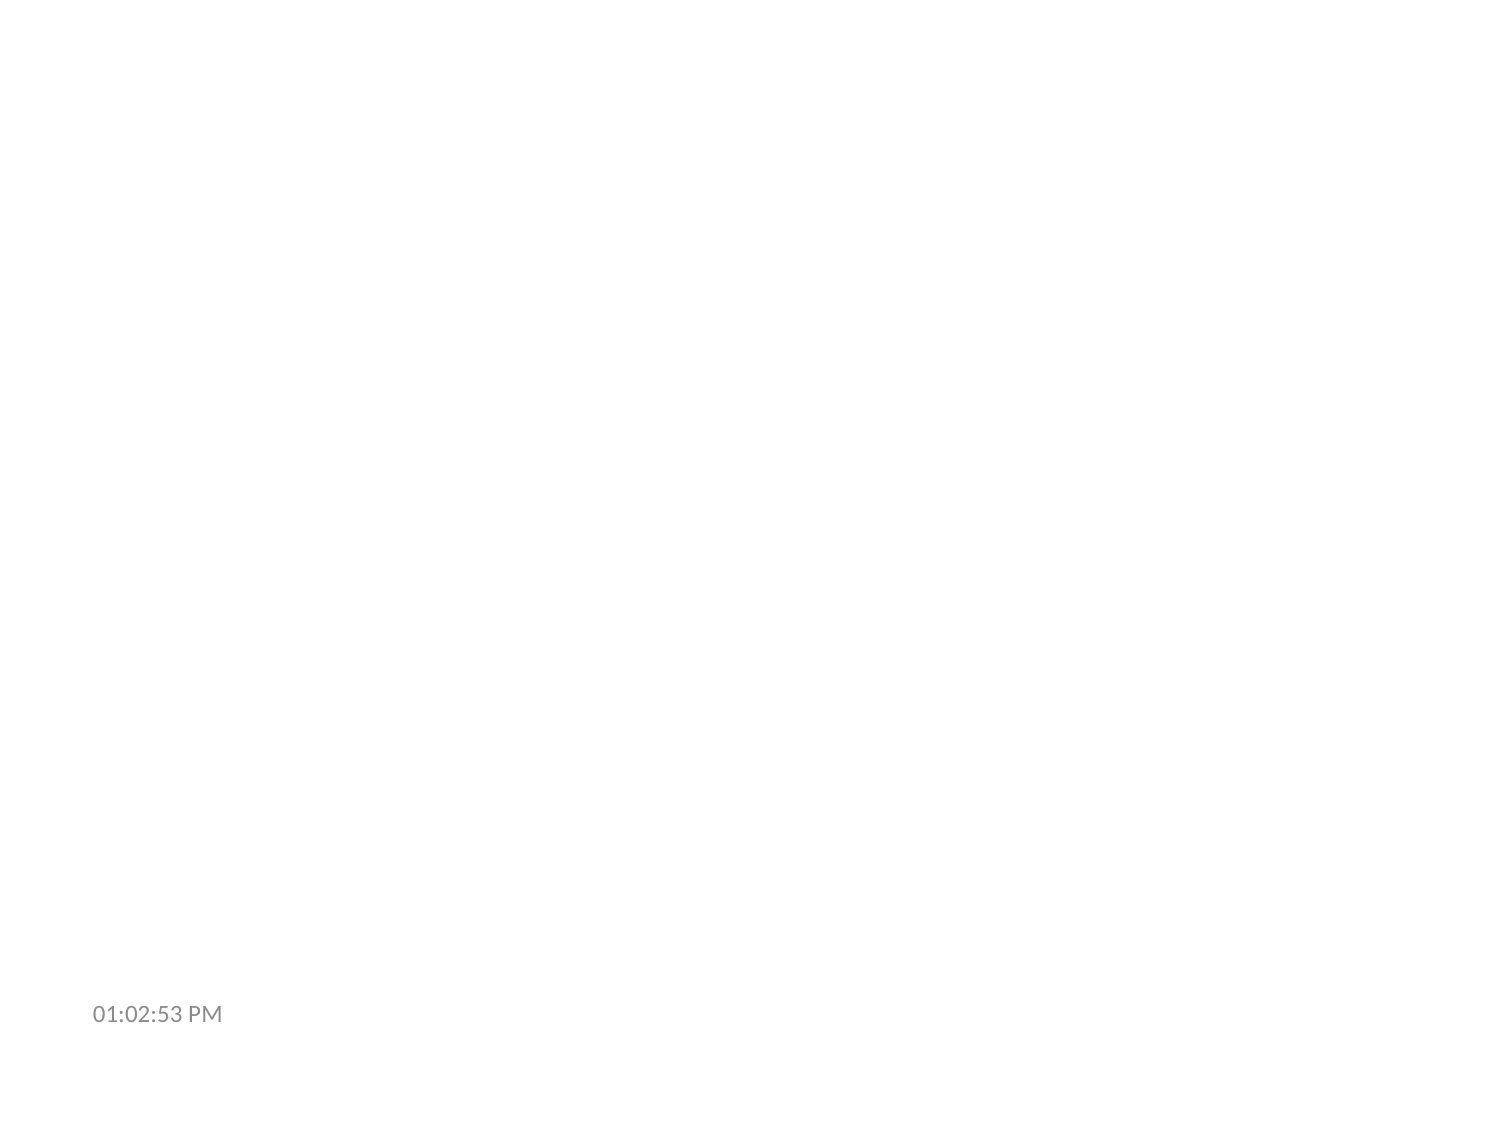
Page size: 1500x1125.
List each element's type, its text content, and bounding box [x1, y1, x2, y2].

text_box 3:35:09 PM [77, 982, 428, 1043]
